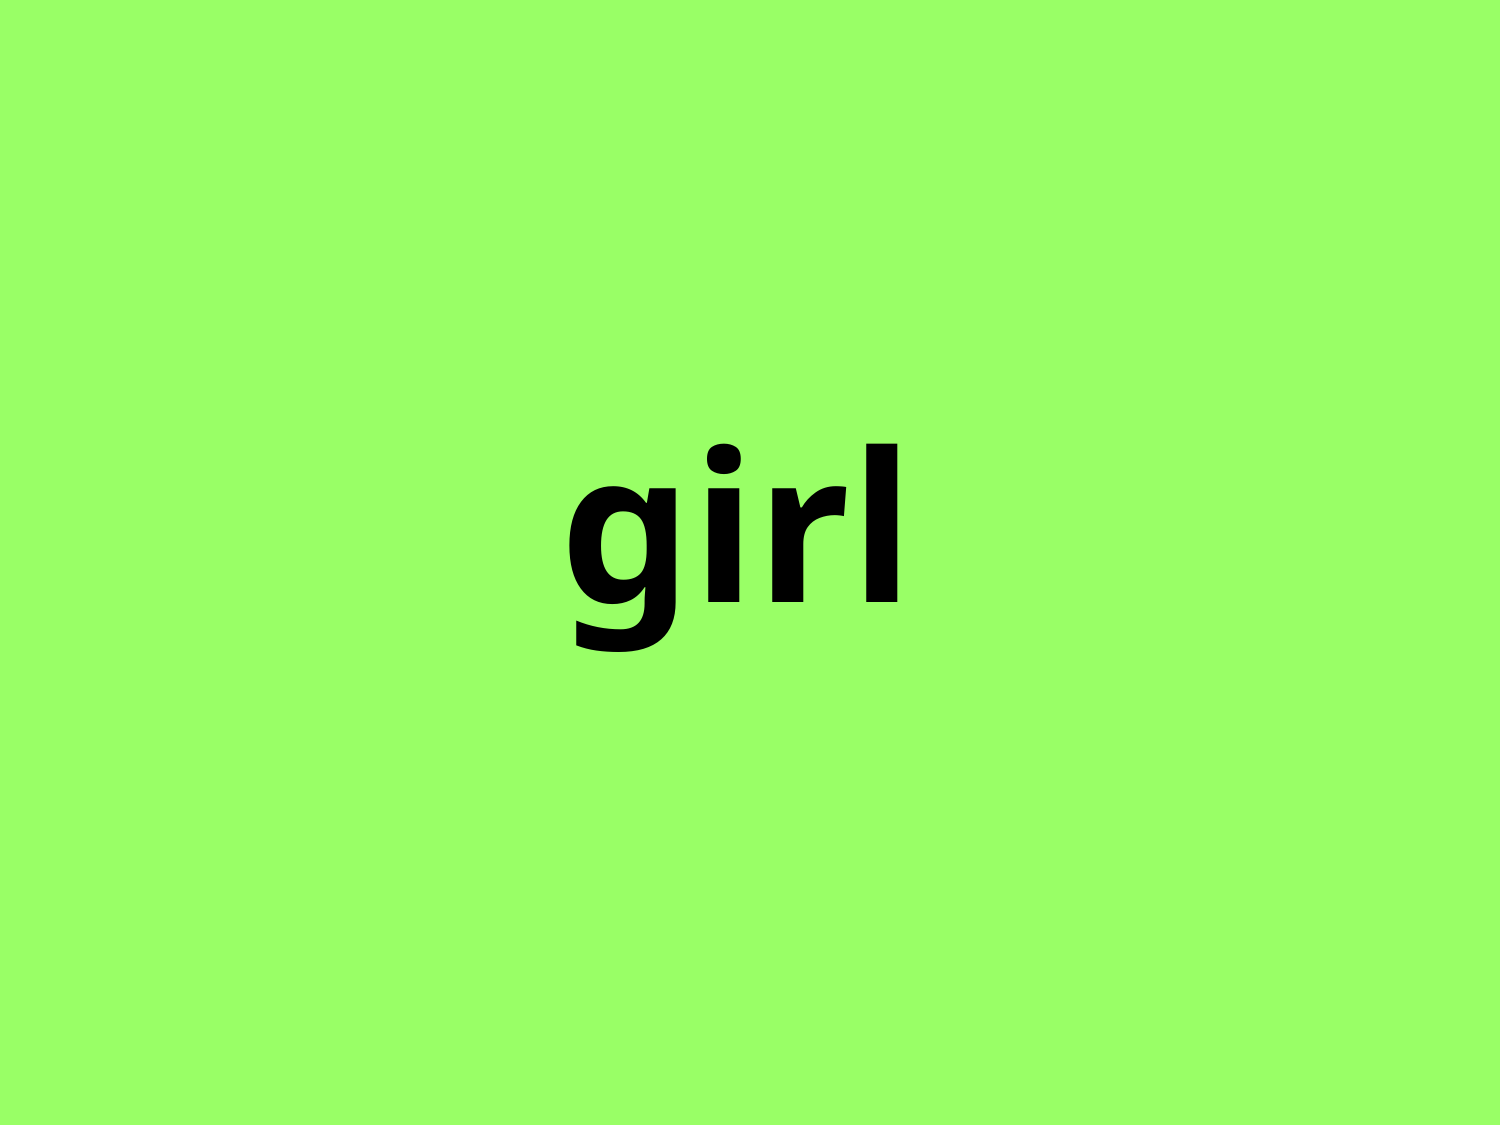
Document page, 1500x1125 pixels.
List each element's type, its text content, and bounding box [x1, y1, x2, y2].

title girl [99, 424, 1376, 613]
